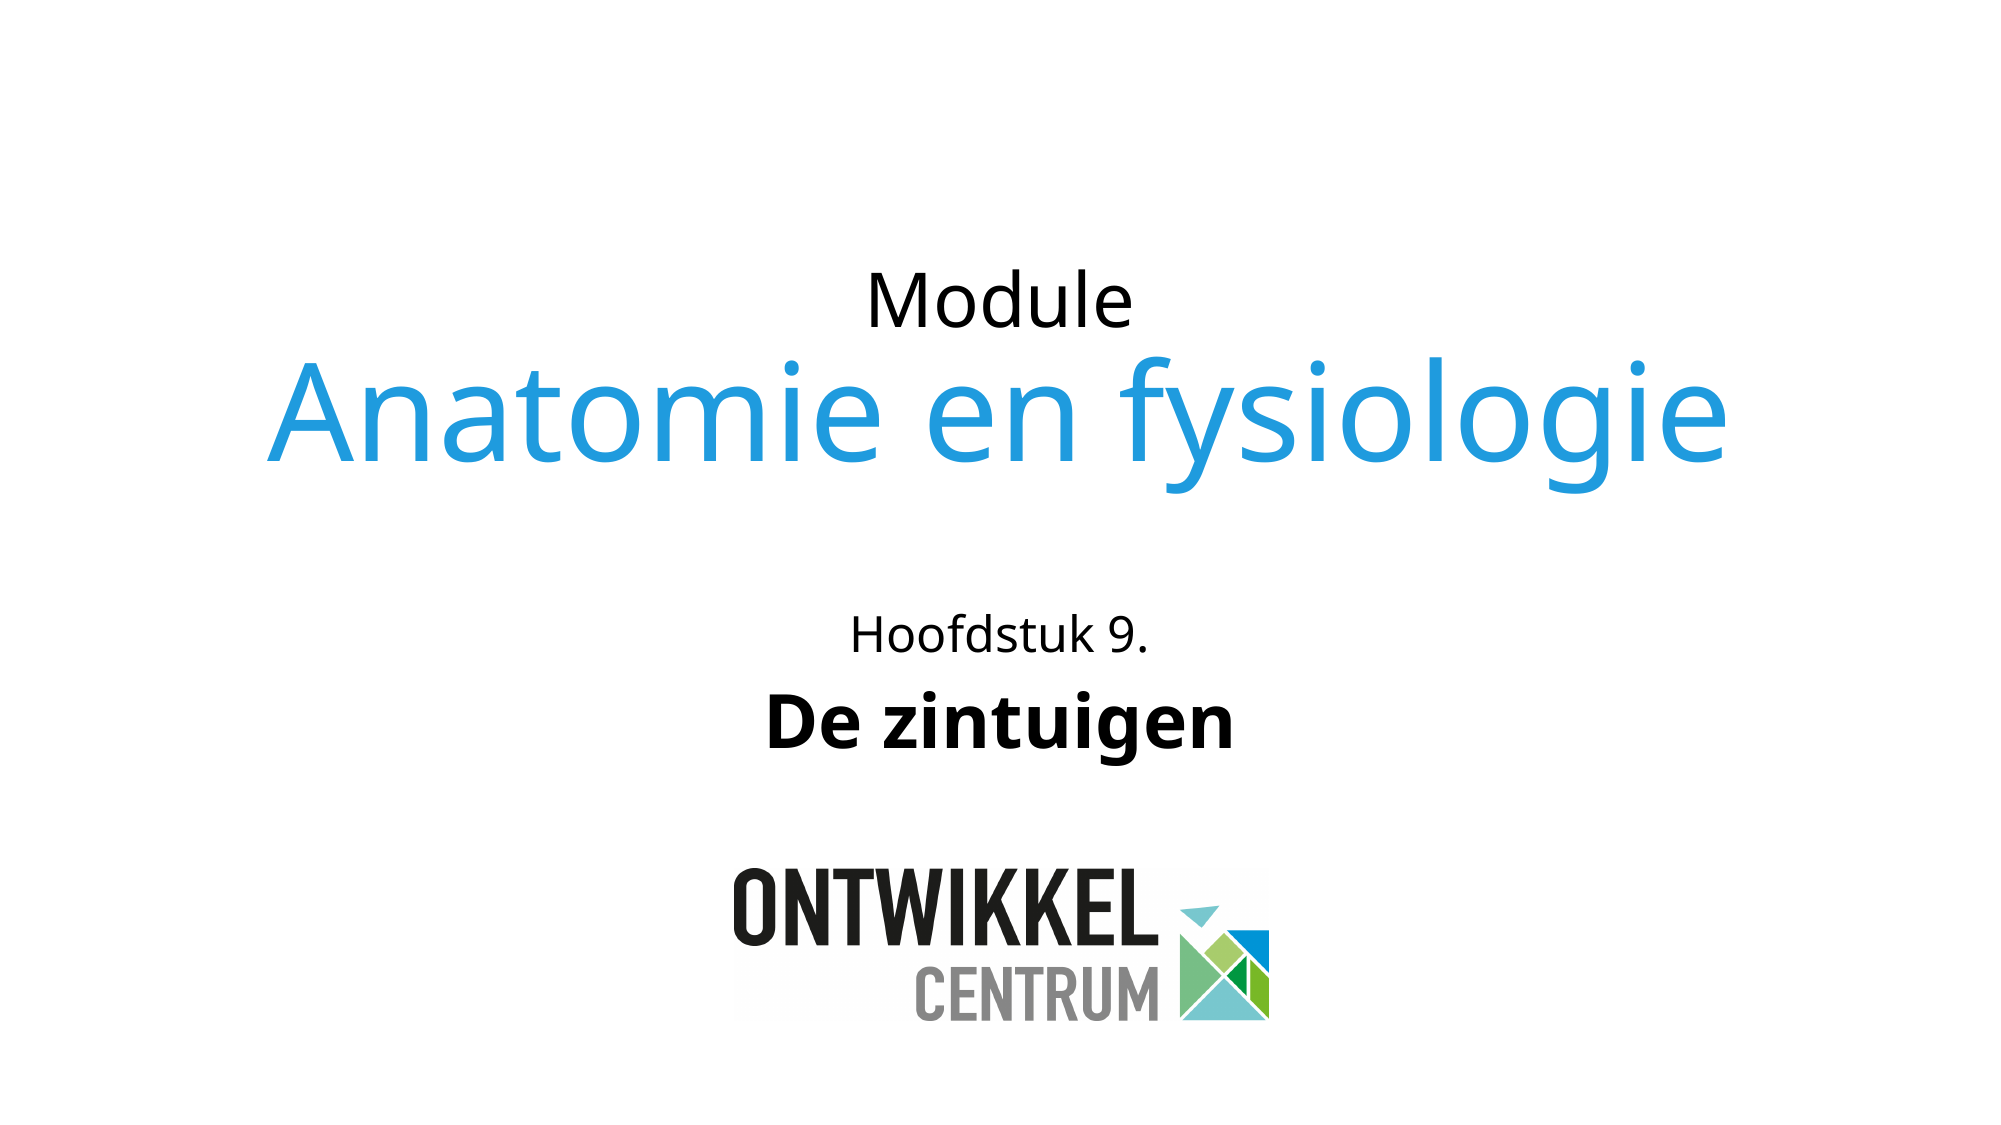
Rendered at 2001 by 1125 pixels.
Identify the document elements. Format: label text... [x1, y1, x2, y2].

subtitle Hoofdstuk 9. De zintuigen [249, 520, 1750, 793]
title Module Anatomie en fysiologie [249, 107, 1750, 499]
picture [734, 868, 1269, 1021]
